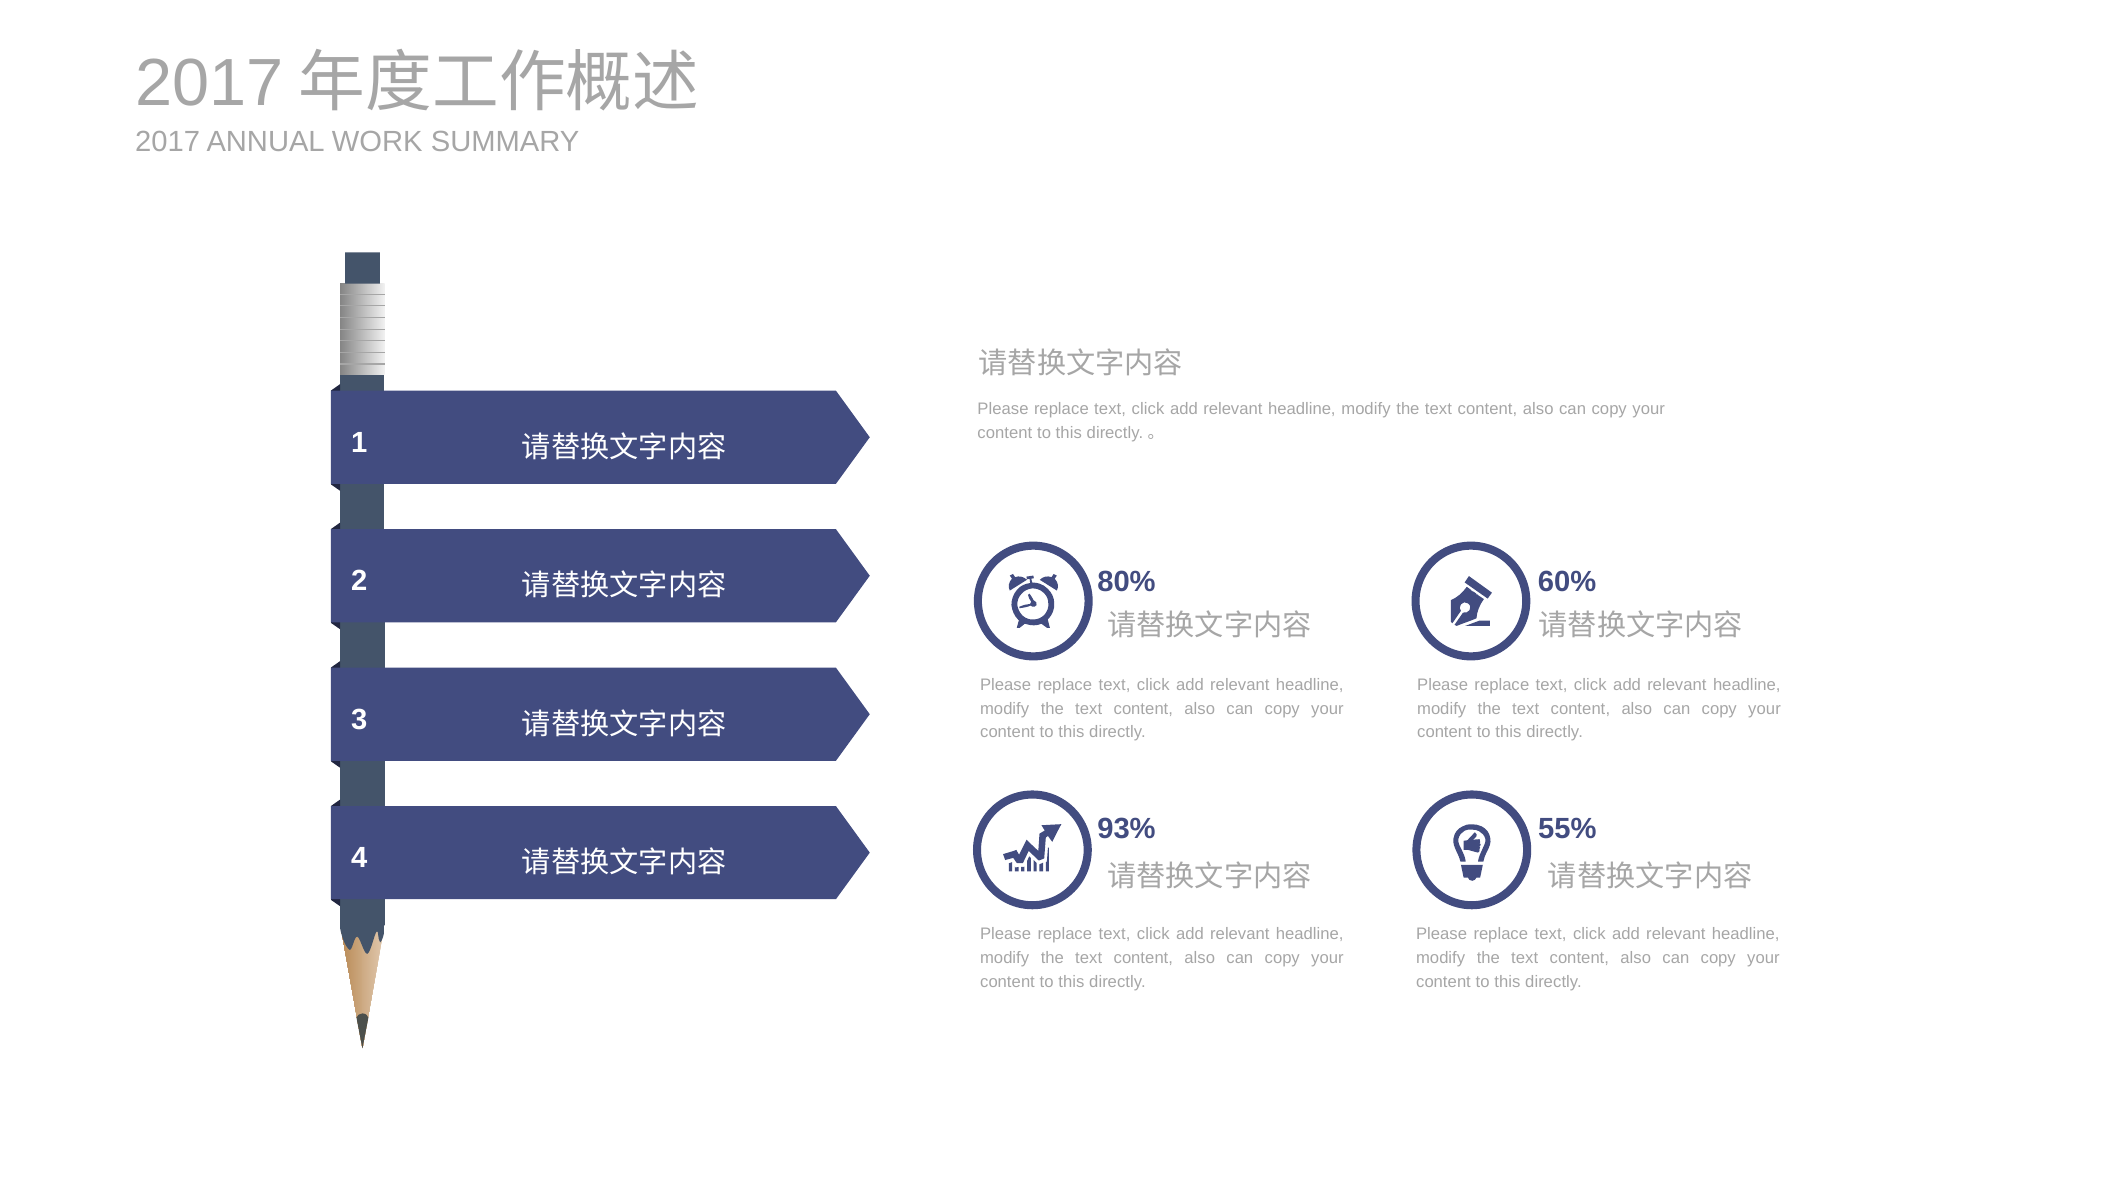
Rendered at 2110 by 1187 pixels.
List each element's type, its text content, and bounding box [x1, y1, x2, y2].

text_box 80% [1082, 547, 1171, 605]
text_box Please replace text, click add relevant headline, modify the text content, also can copy your content to this directly.。 [962, 386, 1681, 449]
text_box Please replace text, click add relevant headline, modify the text content, also can copy your content to this directly. [965, 912, 1359, 999]
text_box [1039, 862, 1044, 872]
text_box 请替换文字内容 [1533, 842, 1768, 900]
text_box Please replace text, click add relevant headline, modify the text content, also can copy your content to this directly. [965, 662, 1359, 749]
text_box [1045, 847, 1049, 872]
text_box 请替换文字内容 [1092, 842, 1328, 900]
text_box [1411, 789, 1533, 911]
text_box Please replace text, click add relevant headline, modify the text content, also can copy your content to this directly. [1402, 662, 1796, 749]
text_box [1008, 573, 1055, 628]
text_box 55% [1523, 795, 1612, 853]
text_box 请替换文字内容 [963, 330, 1199, 386]
text_box 60% [1523, 547, 1612, 605]
text_box 2017 ANNUAL WORK SUMMARY [135, 122, 596, 158]
text_box [1410, 540, 1523, 662]
text_box [972, 540, 1092, 662]
text_box [1039, 573, 1058, 591]
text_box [330, 252, 870, 1049]
text_box [971, 789, 1092, 911]
text_box [1450, 576, 1492, 626]
text_box 请替换文字内容 [1092, 592, 1328, 649]
text_box [1033, 860, 1037, 872]
text_box [1027, 856, 1031, 872]
text_box [1460, 864, 1483, 881]
text_box Please replace text, click add relevant headline, modify the text content, also can copy your content to this directly. [1401, 912, 1795, 999]
text_box 2017年度工作概述 [135, 38, 783, 119]
text_box 请替换文字内容 [1523, 592, 1759, 649]
text_box [1008, 862, 1013, 872]
text_box [1003, 824, 1062, 864]
text_box 93% [1082, 795, 1171, 853]
text_box [1453, 824, 1491, 862]
